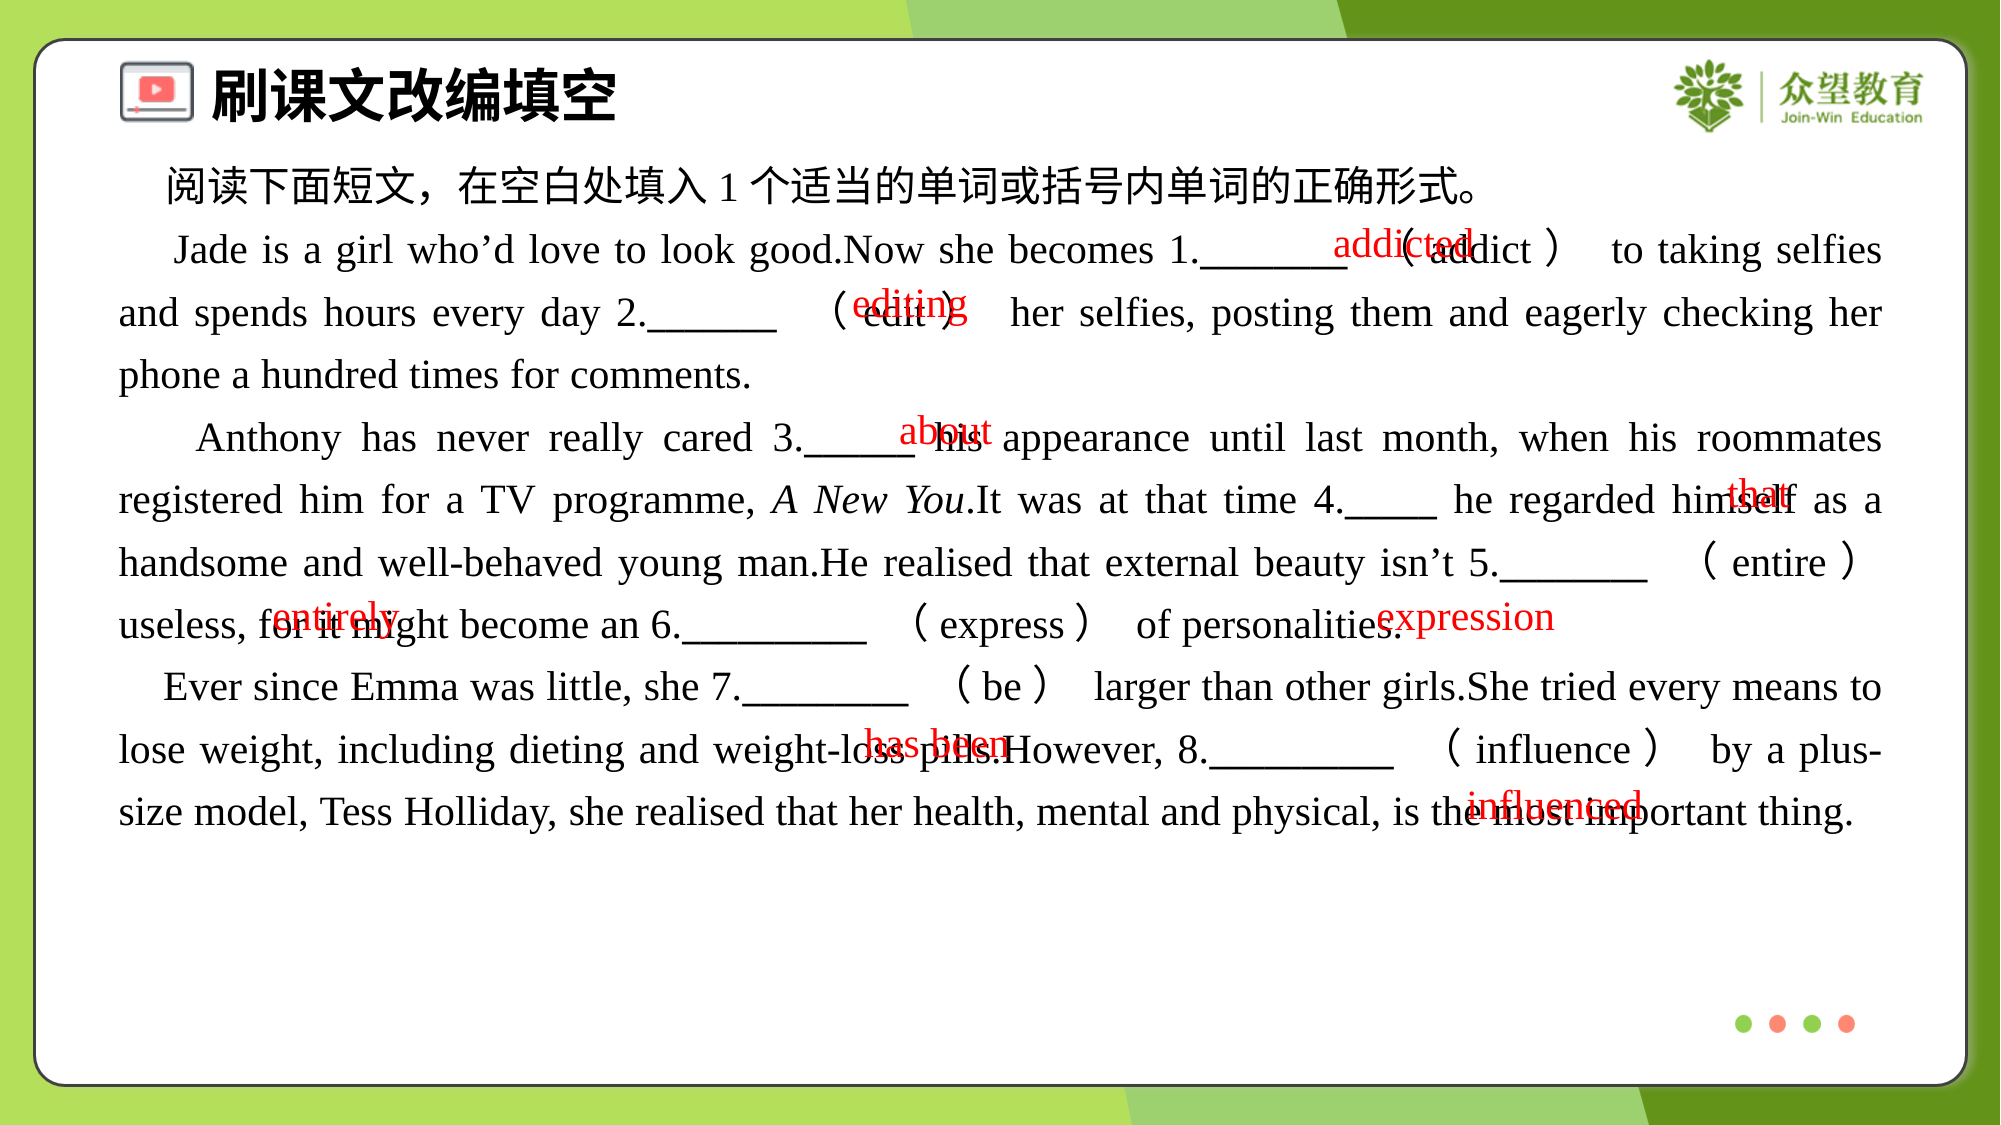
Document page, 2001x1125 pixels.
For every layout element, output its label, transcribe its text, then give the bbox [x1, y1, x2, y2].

text_box entirely [268, 576, 405, 634]
text_box 阅读下面短文，在空白处填入1个适当的单词或括号内单词的正确形式。 Jade is a girl who’d love to look good.Now she becomes 1.________ （addict） to taking selfies and spends hours every day 2._______ （edit） her selfies, posting them and eagerly checking her phone a hundred times for comments. Anthony has never really cared 3.______ his appearance until last month, when his roommates registered him for a TV programme, A New You.It was at that time 4._____ he regarded himself as a handsome and well-behaved young man.He realised that external beauty isn’t 5.________ （entire） useless, for it might become an 6.__________ （express） of personalities. Ever since Emma was little, she 7._________ （be） larger than other girls.She tried every means to lose weight, including dieting and weight-loss pills.However, 8.__________ （influence） by a plus-size model, Tess Holliday, she realised that her health, mental and physical, is the most important thing. [118, 146, 1883, 960]
text_box editing [847, 263, 973, 322]
text_box expression [1372, 576, 1560, 634]
text_box has been [854, 703, 1019, 761]
picture [0, 0, 2000, 1125]
text_box that [1722, 453, 1795, 511]
text_box influenced [1462, 765, 1648, 824]
text_box about [894, 390, 997, 449]
text_box addicted [1328, 203, 1480, 261]
